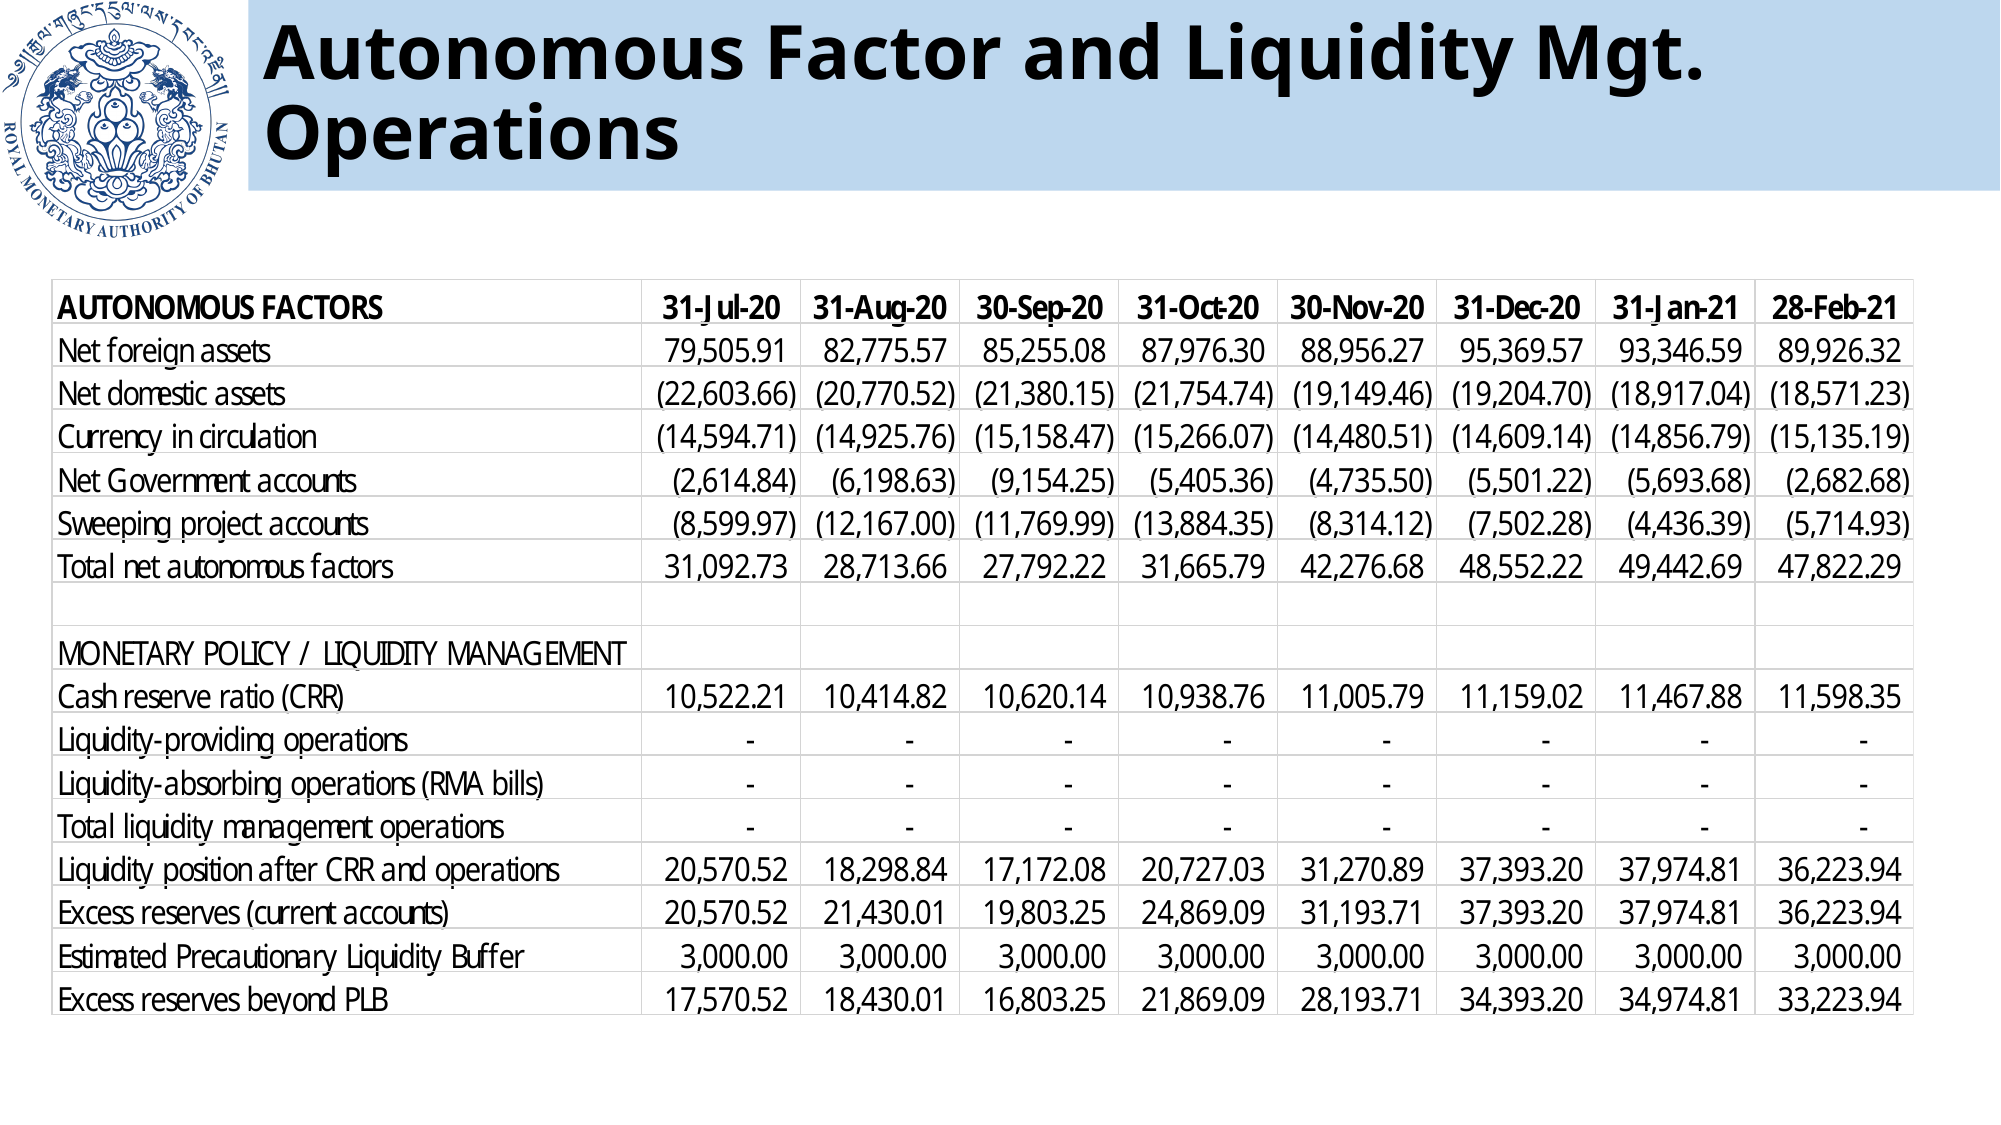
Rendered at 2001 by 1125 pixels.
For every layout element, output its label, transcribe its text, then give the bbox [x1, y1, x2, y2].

picture [51, 278, 1915, 1016]
title Autonomous Factor and Liquidity Mgt. Operations [248, 0, 2000, 191]
picture [0, 0, 232, 239]
